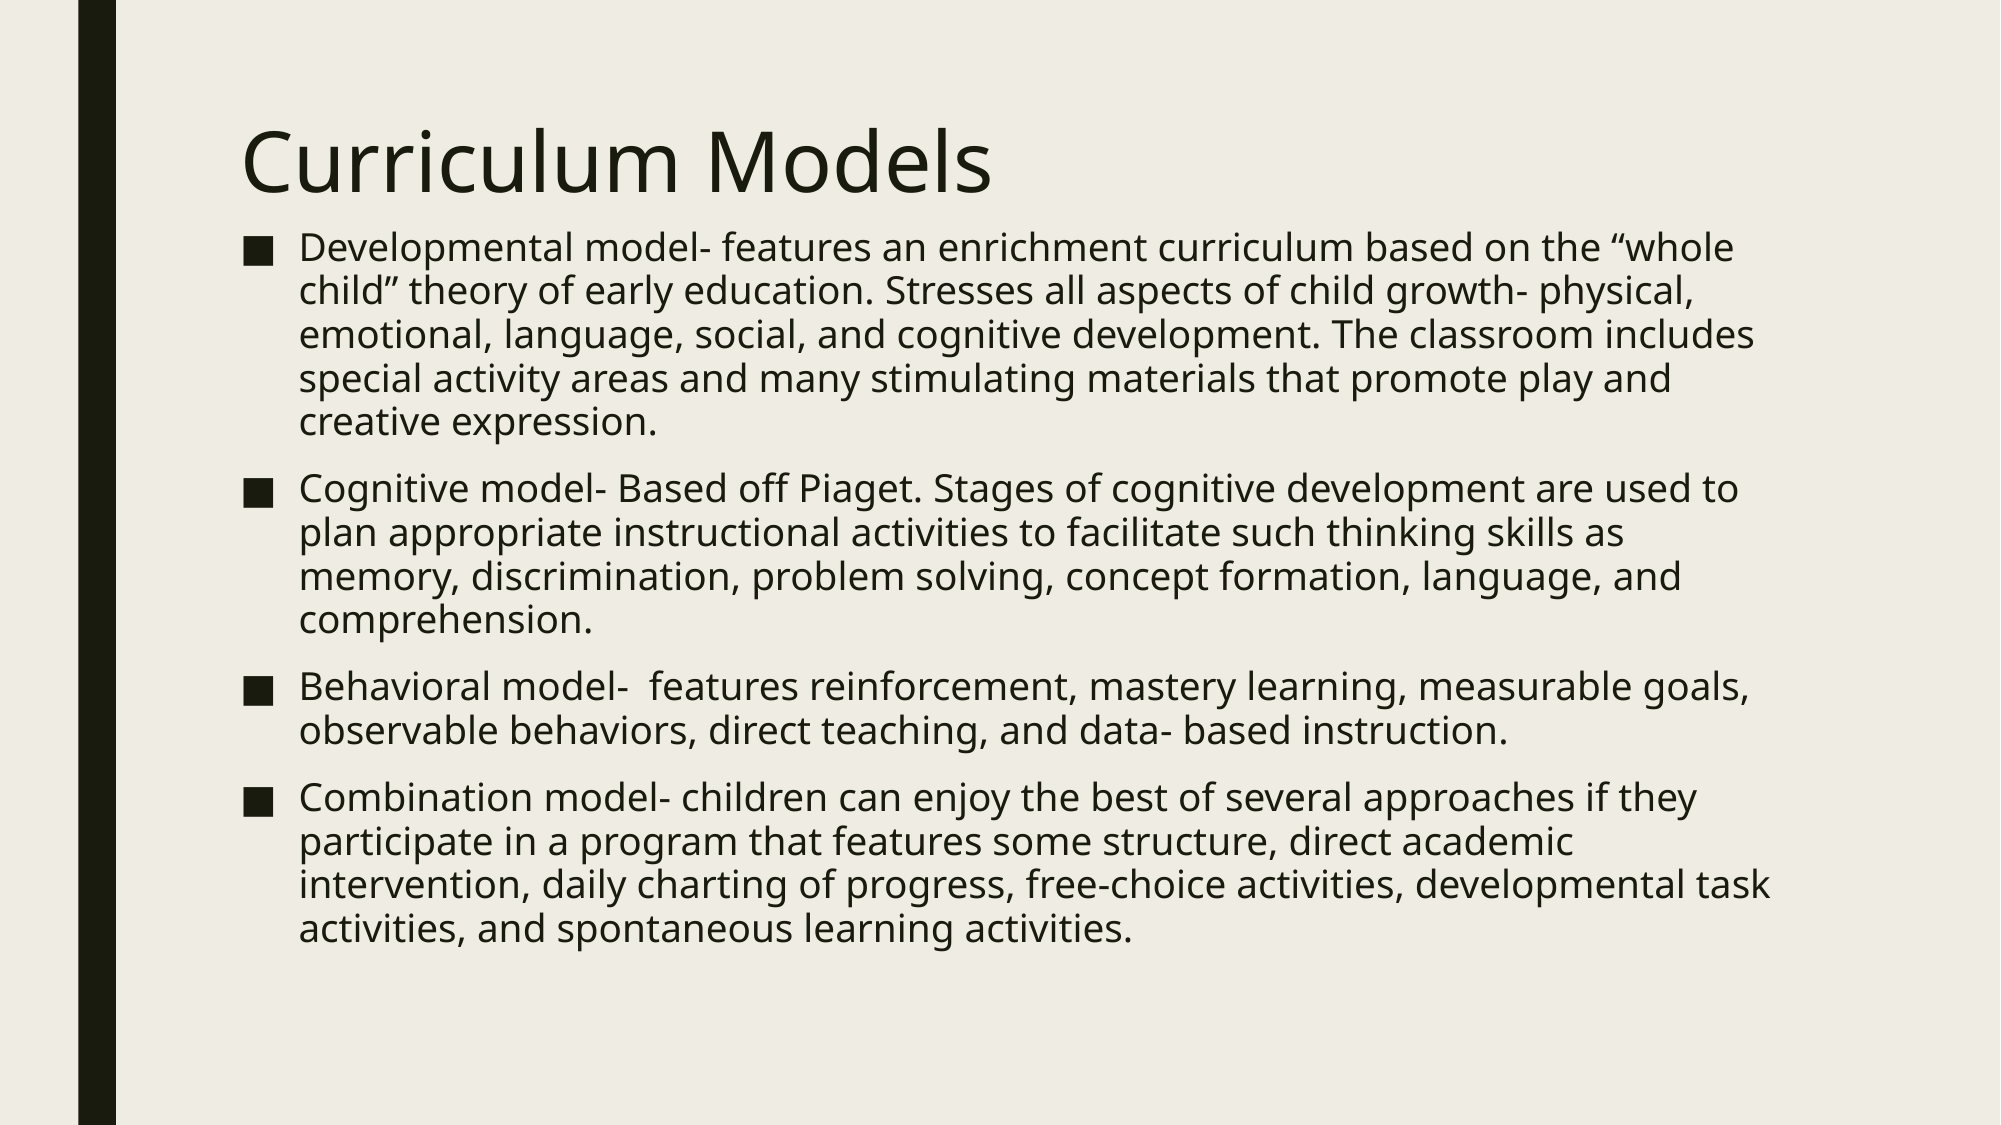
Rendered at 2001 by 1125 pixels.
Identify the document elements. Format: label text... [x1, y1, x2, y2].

list Developmental model- features an enrichment curriculum based on the “whole child” theory of early education. Stresses all aspects of child growth- physical, emotional, language, social, and cognitive development. The classroom includes special activity areas and many stimulating materials that promote play and creative expression. Cognitive model- Based off Piaget. Stages of cognitive development are used to plan appropriate instructional activities to facilitate such thinking skills as memory, discrimination, problem solving, concept formation, language, and comprehension. Behavioral model- features reinforcement, mastery learning, measurable goals, observable behaviors, direct teaching, and data- based instruction. Combination model- children can enjoy the best of several approaches if they participate in a program that features some structure, direct academic intervention, daily charting of progress, free-choice activities, developmental task activities, and spontaneous learning activities. [225, 218, 1800, 963]
title Curriculum Models [225, 112, 1800, 218]
